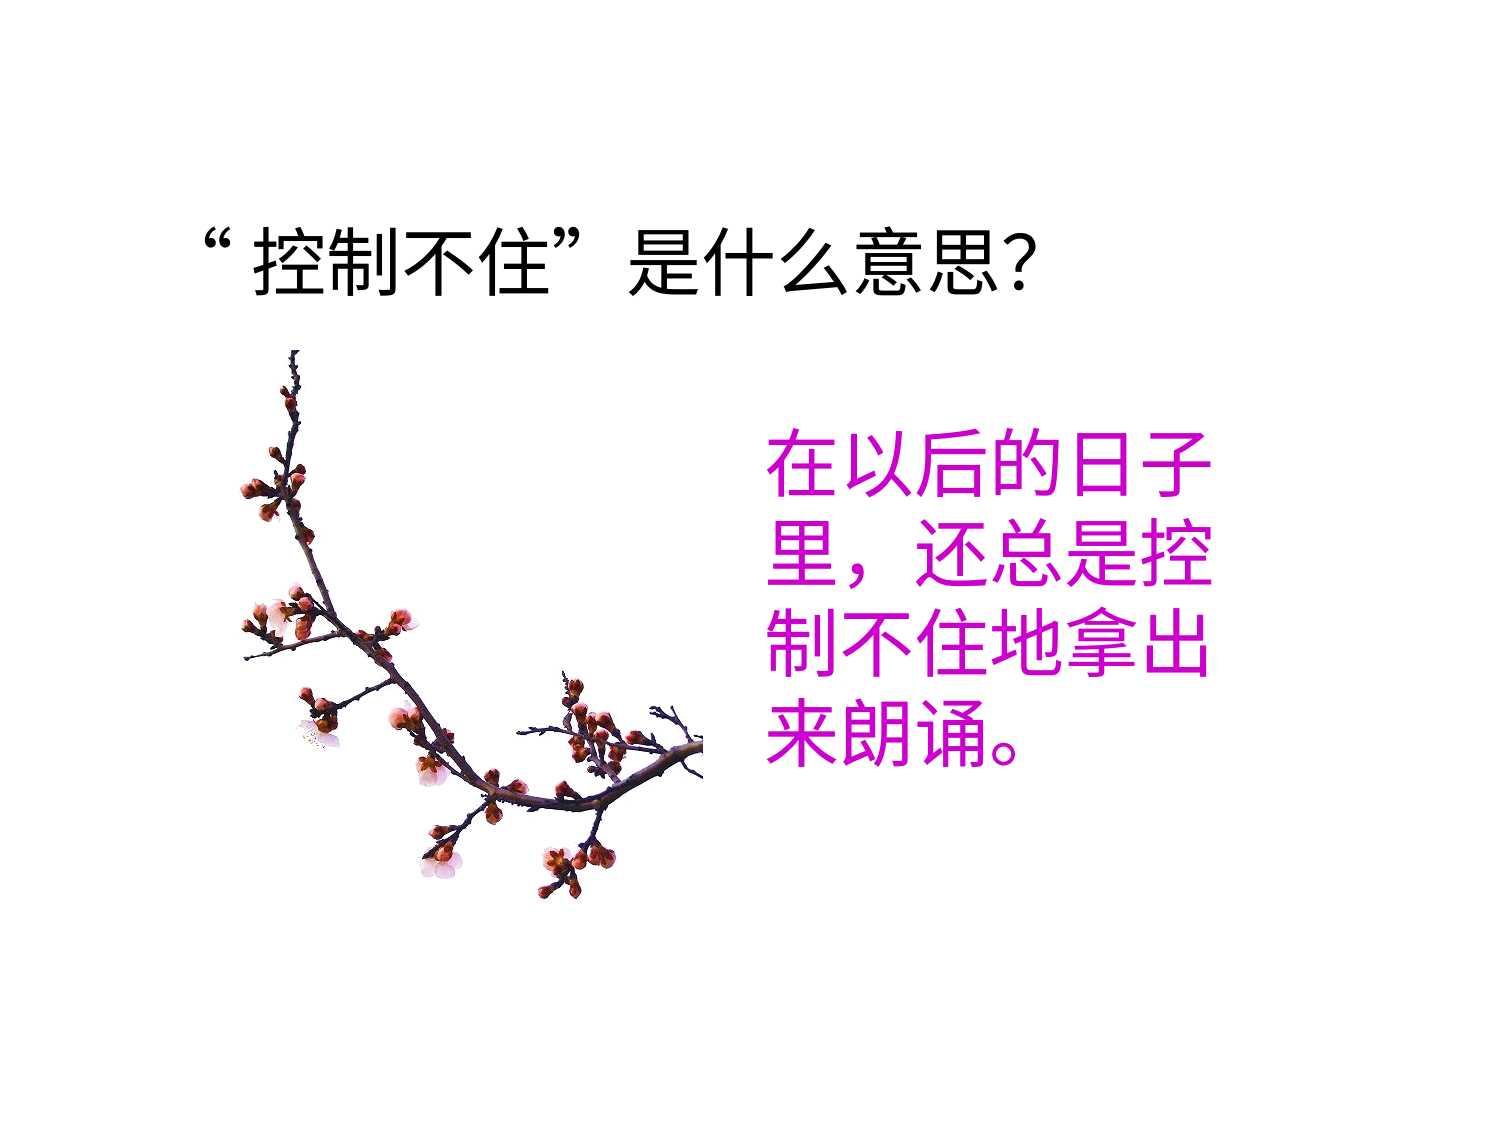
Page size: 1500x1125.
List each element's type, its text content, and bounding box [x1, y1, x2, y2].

text_box 在以后的日子里，还总是控制不住地拿出来朗诵。 [750, 408, 1294, 784]
text_box “控制不住”是什么意思？ [143, 207, 1091, 313]
picture [135, 349, 703, 941]
